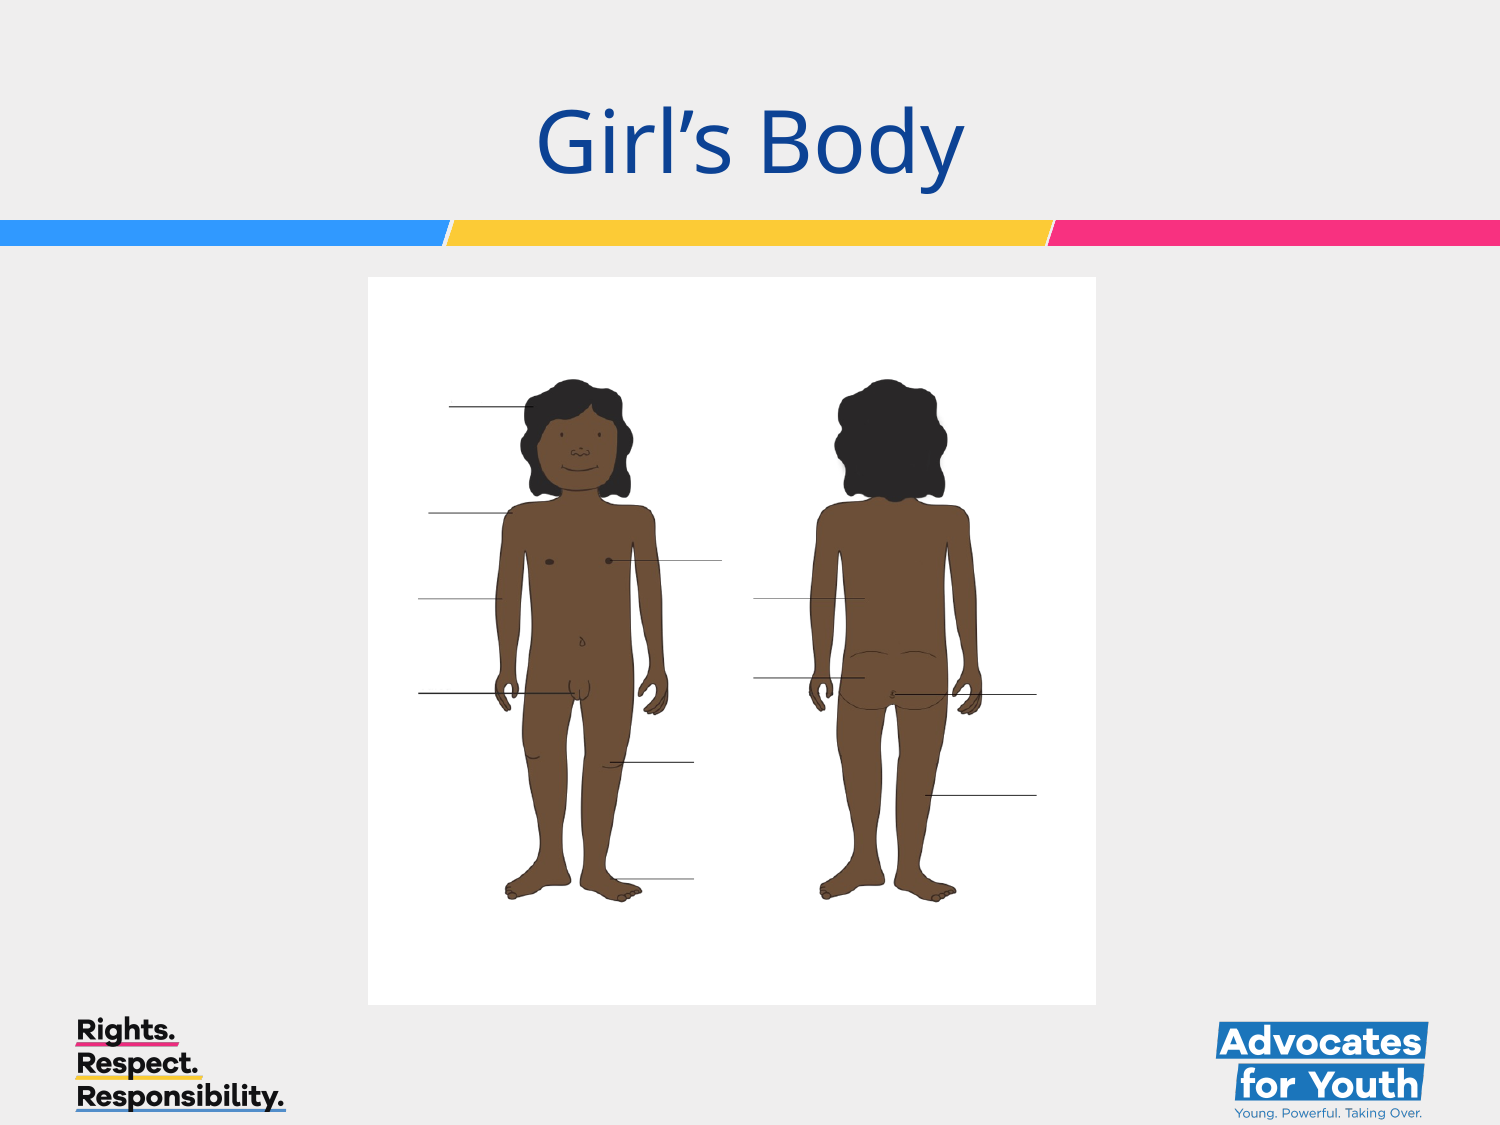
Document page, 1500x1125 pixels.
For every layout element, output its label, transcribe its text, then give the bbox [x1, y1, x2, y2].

picture [0, 207, 1500, 258]
picture [368, 277, 1097, 1006]
title Girl’s Body [75, 45, 1425, 233]
